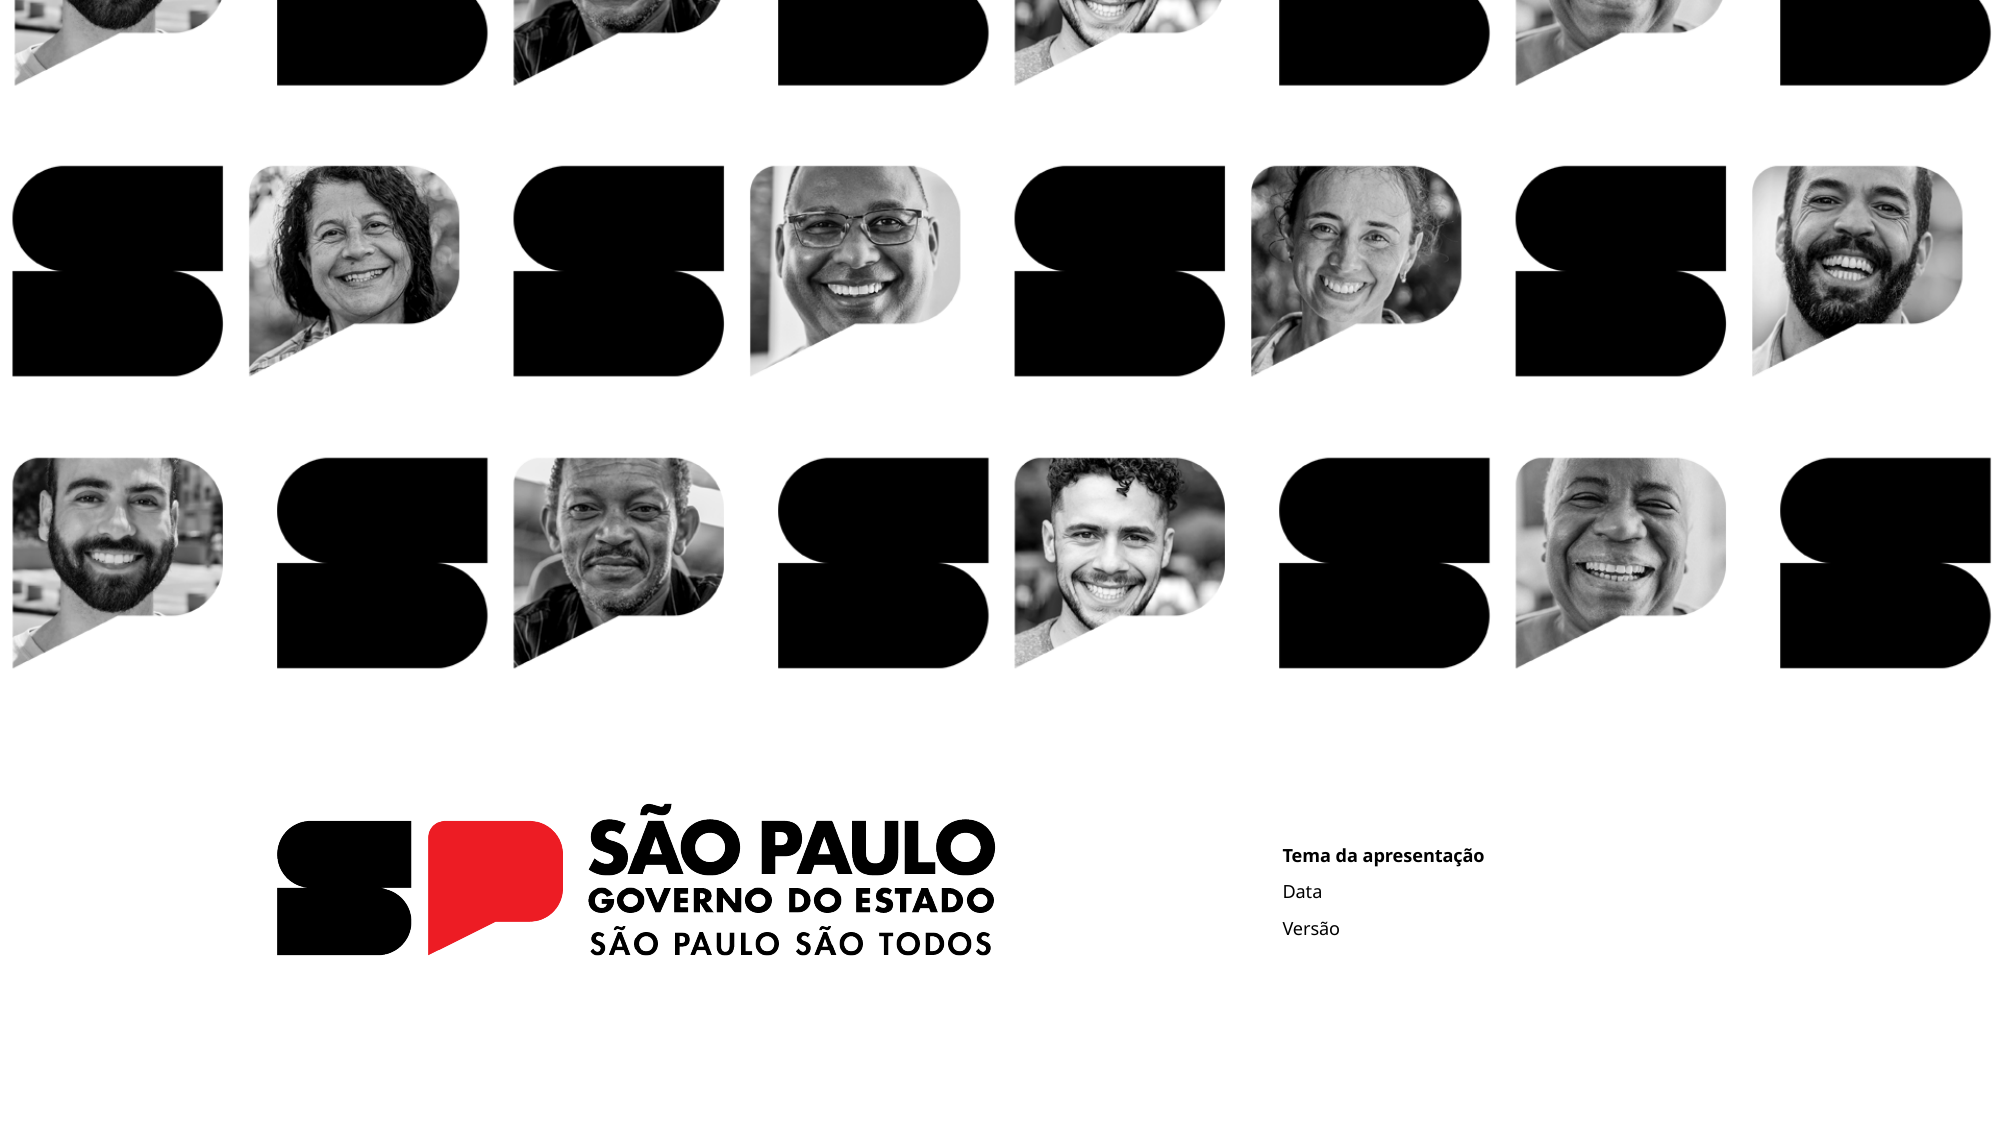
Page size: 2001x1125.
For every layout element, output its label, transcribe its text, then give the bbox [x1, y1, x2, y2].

text_box Tema da apresentação Data Versão [1267, 823, 1848, 950]
picture [0, 0, 2000, 1125]
